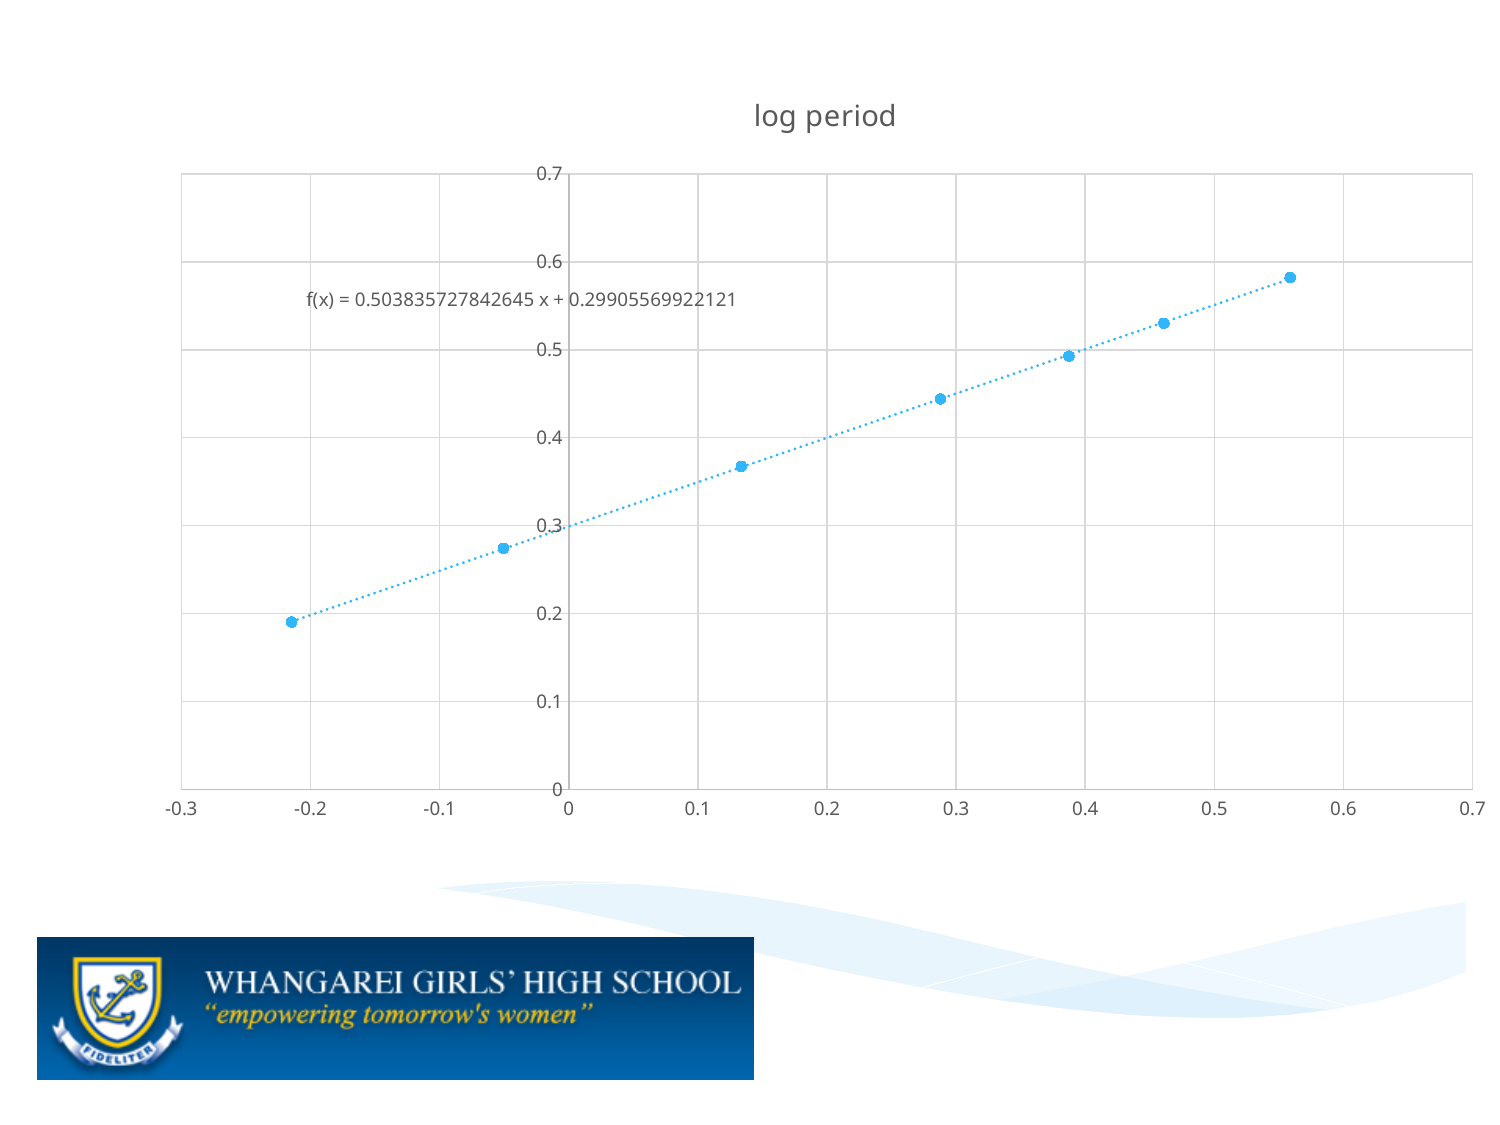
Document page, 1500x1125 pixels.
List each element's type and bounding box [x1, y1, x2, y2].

chart [137, 63, 1500, 838]
picture [37, 937, 754, 1080]
